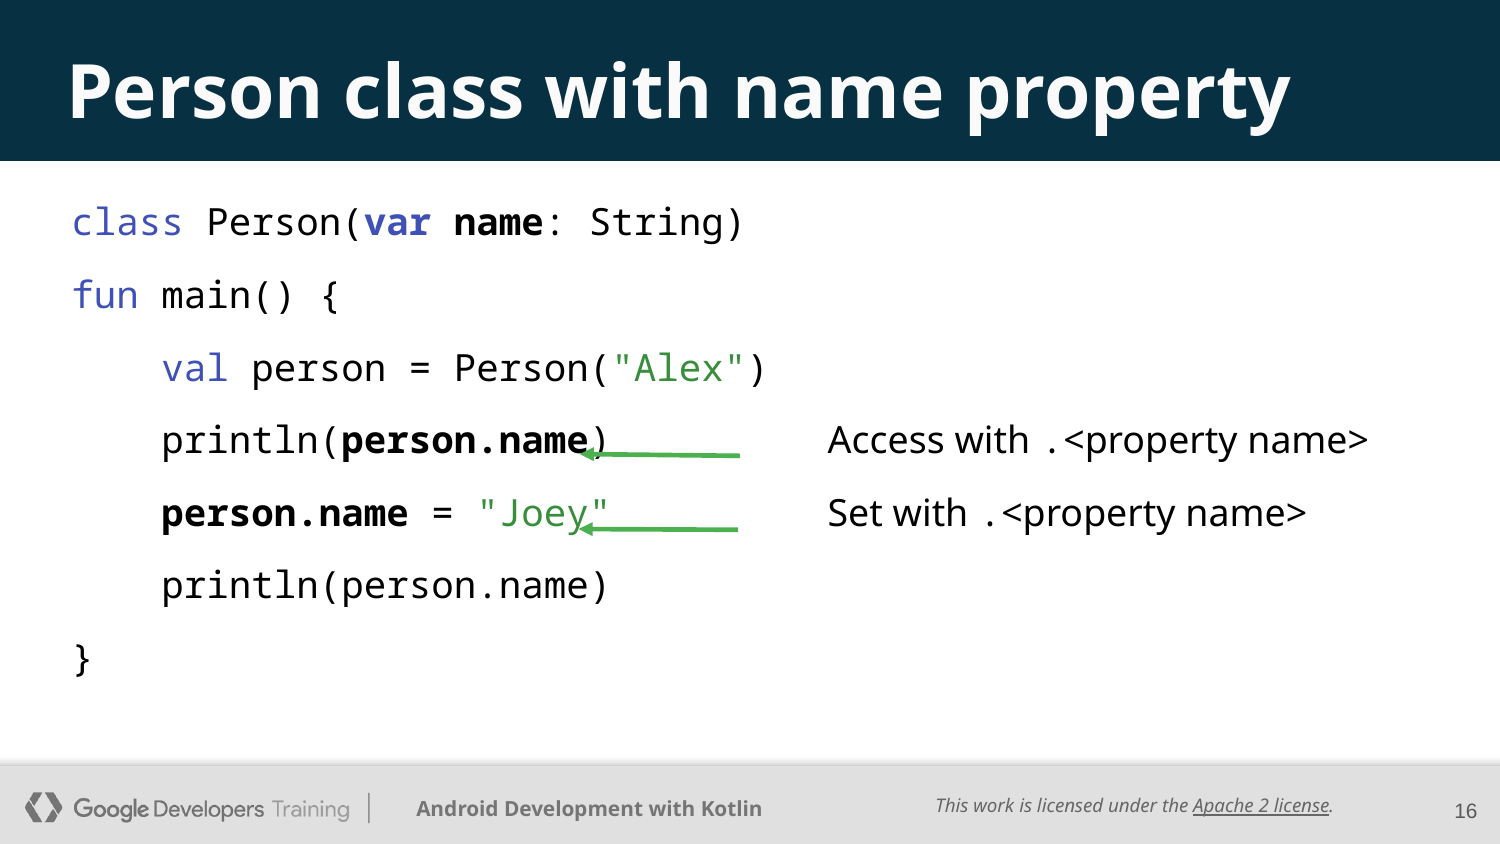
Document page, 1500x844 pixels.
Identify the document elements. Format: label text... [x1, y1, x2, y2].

slide_number ‹#› [1402, 777, 1493, 842]
picture [0, 161, 1500, 844]
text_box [579, 453, 740, 457]
list class Person(var name: String) fun main() { val person = Person("Alex") println(person.name) Access with .<property name> person.name = "Joey" Set with .<property name> println(person.name) } [56, 176, 1449, 701]
title Person class with name property [51, 28, 1449, 122]
